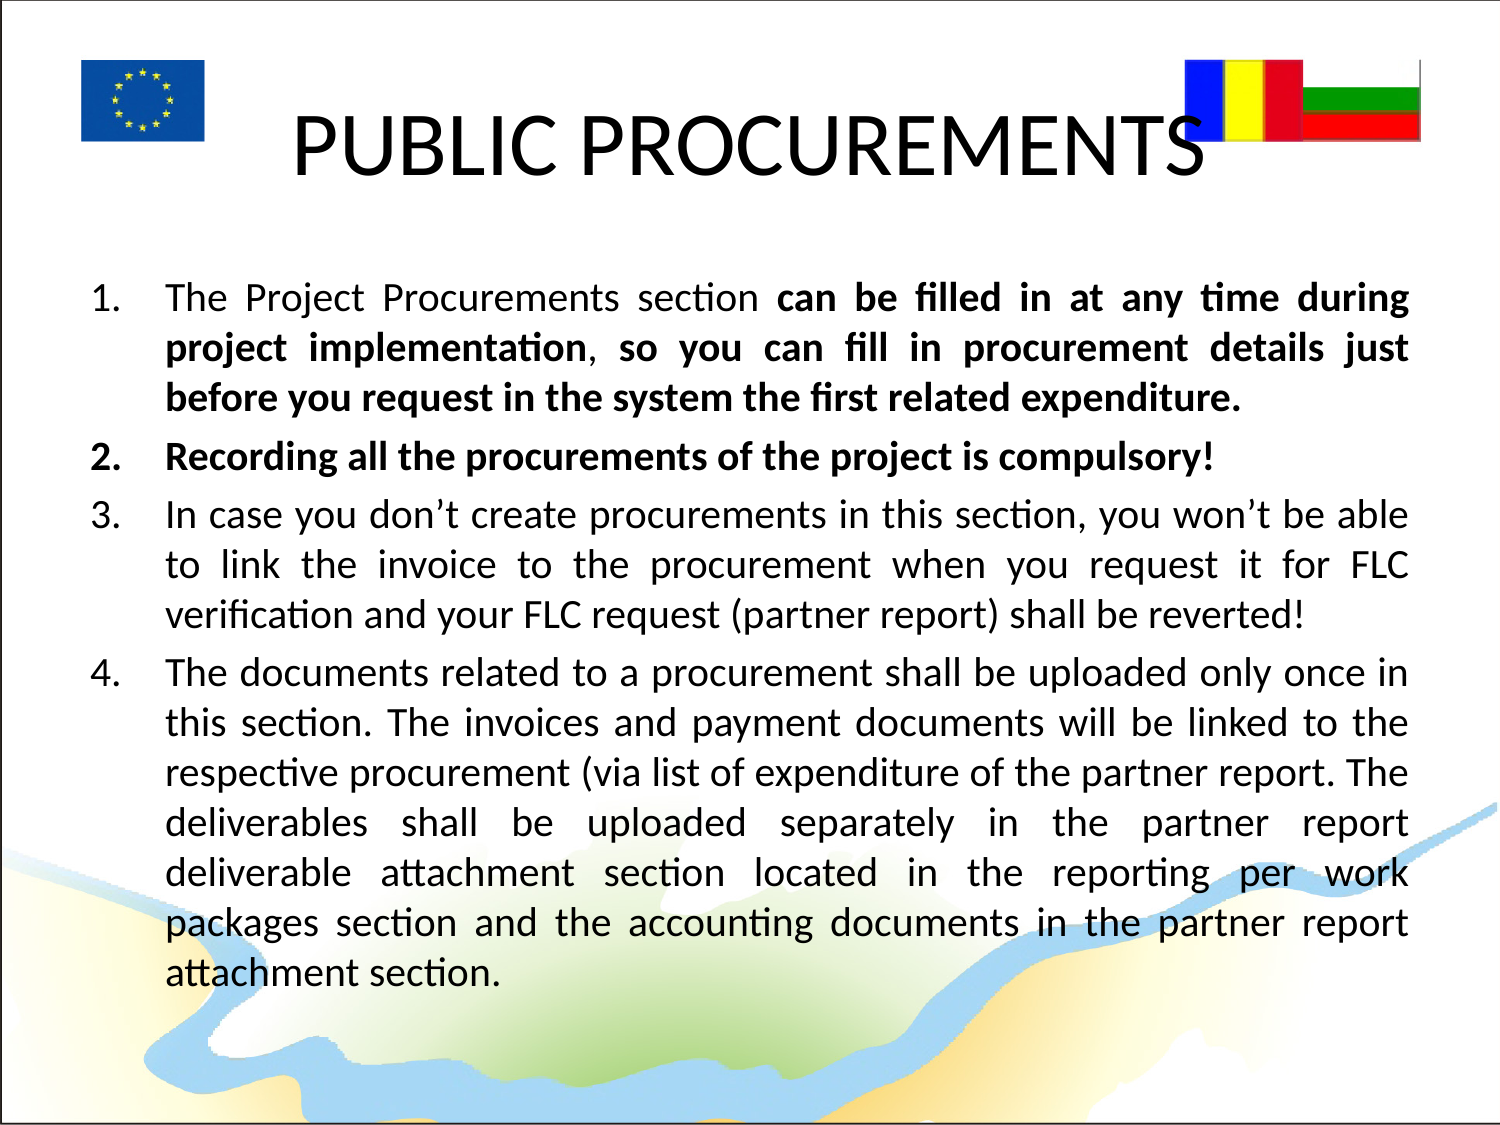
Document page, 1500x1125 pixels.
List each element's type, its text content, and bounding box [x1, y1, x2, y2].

title PUBLIC PROCUREMENTS [74, 44, 1426, 233]
list The Project Procurements section can be filled in at any time during project implementation, so you can fill in procurement details just before you request in the system the first related expenditure. Recording all the procurements of the project is compulsory! In case you don’t create procurements in this section, you won’t be able to link the invoice to the procurement when you request it for FLC verification and your FLC request (partner report) shall be reverted! The documents related to a procurement shall be uploaded only once in this section. The invoices and payment documents will be linked to the respective procurement (via list of expenditure of the partner report. The deliverables shall be uploaded separately in the partner report deliverable attachment section located in the reporting per work packages section and the accounting documents in the partner report attachment section. [74, 262, 1426, 1006]
picture [0, 0, 1500, 1125]
